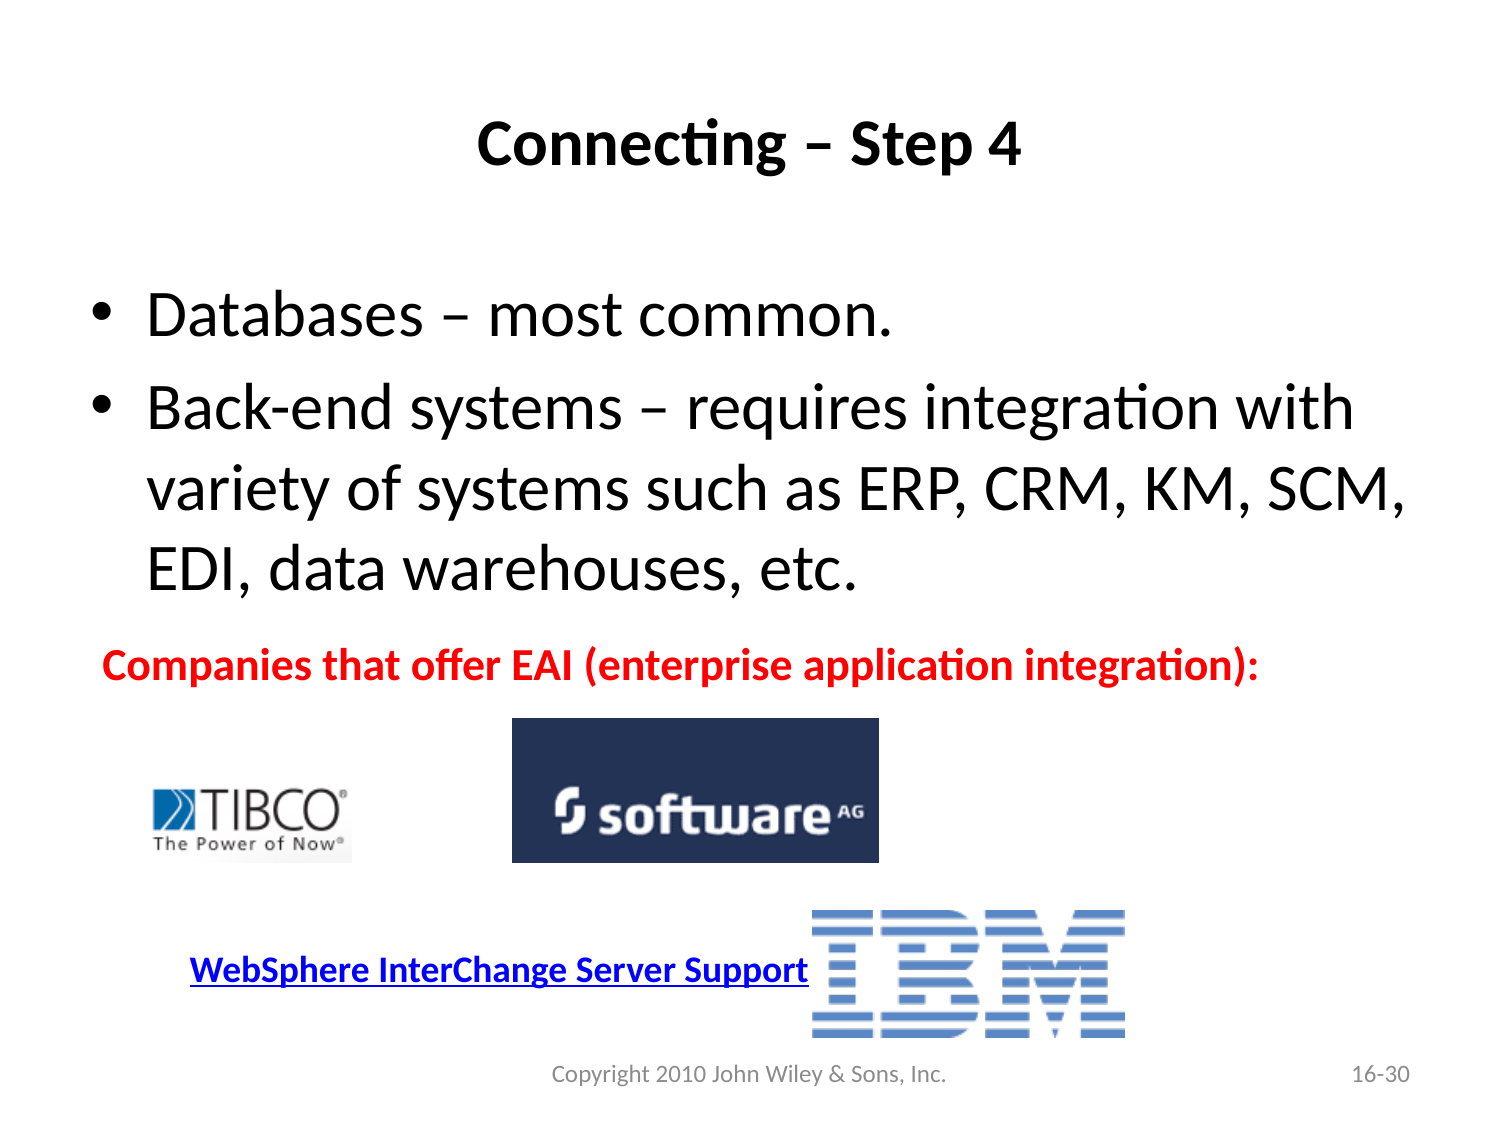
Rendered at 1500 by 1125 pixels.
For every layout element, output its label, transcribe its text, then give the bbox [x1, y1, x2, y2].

text_box Companies that offer EAI (enterprise application integration): [87, 626, 1425, 697]
title Connecting – Step 4 [75, 45, 1425, 233]
footer Copyright 2010 John Wiley & Sons, Inc. [512, 1043, 988, 1103]
picture [512, 718, 879, 863]
picture [149, 774, 352, 863]
picture [812, 910, 1126, 1038]
slide_number 16-30 [1074, 1042, 1425, 1103]
text_box WebSphere InterChange Server Support [174, 937, 809, 1043]
list Databases – most common. Back-end systems – requires integration with variety of systems such as ERP, CRM, KM, SCM, EDI, data warehouses, etc. [75, 262, 1425, 1005]
